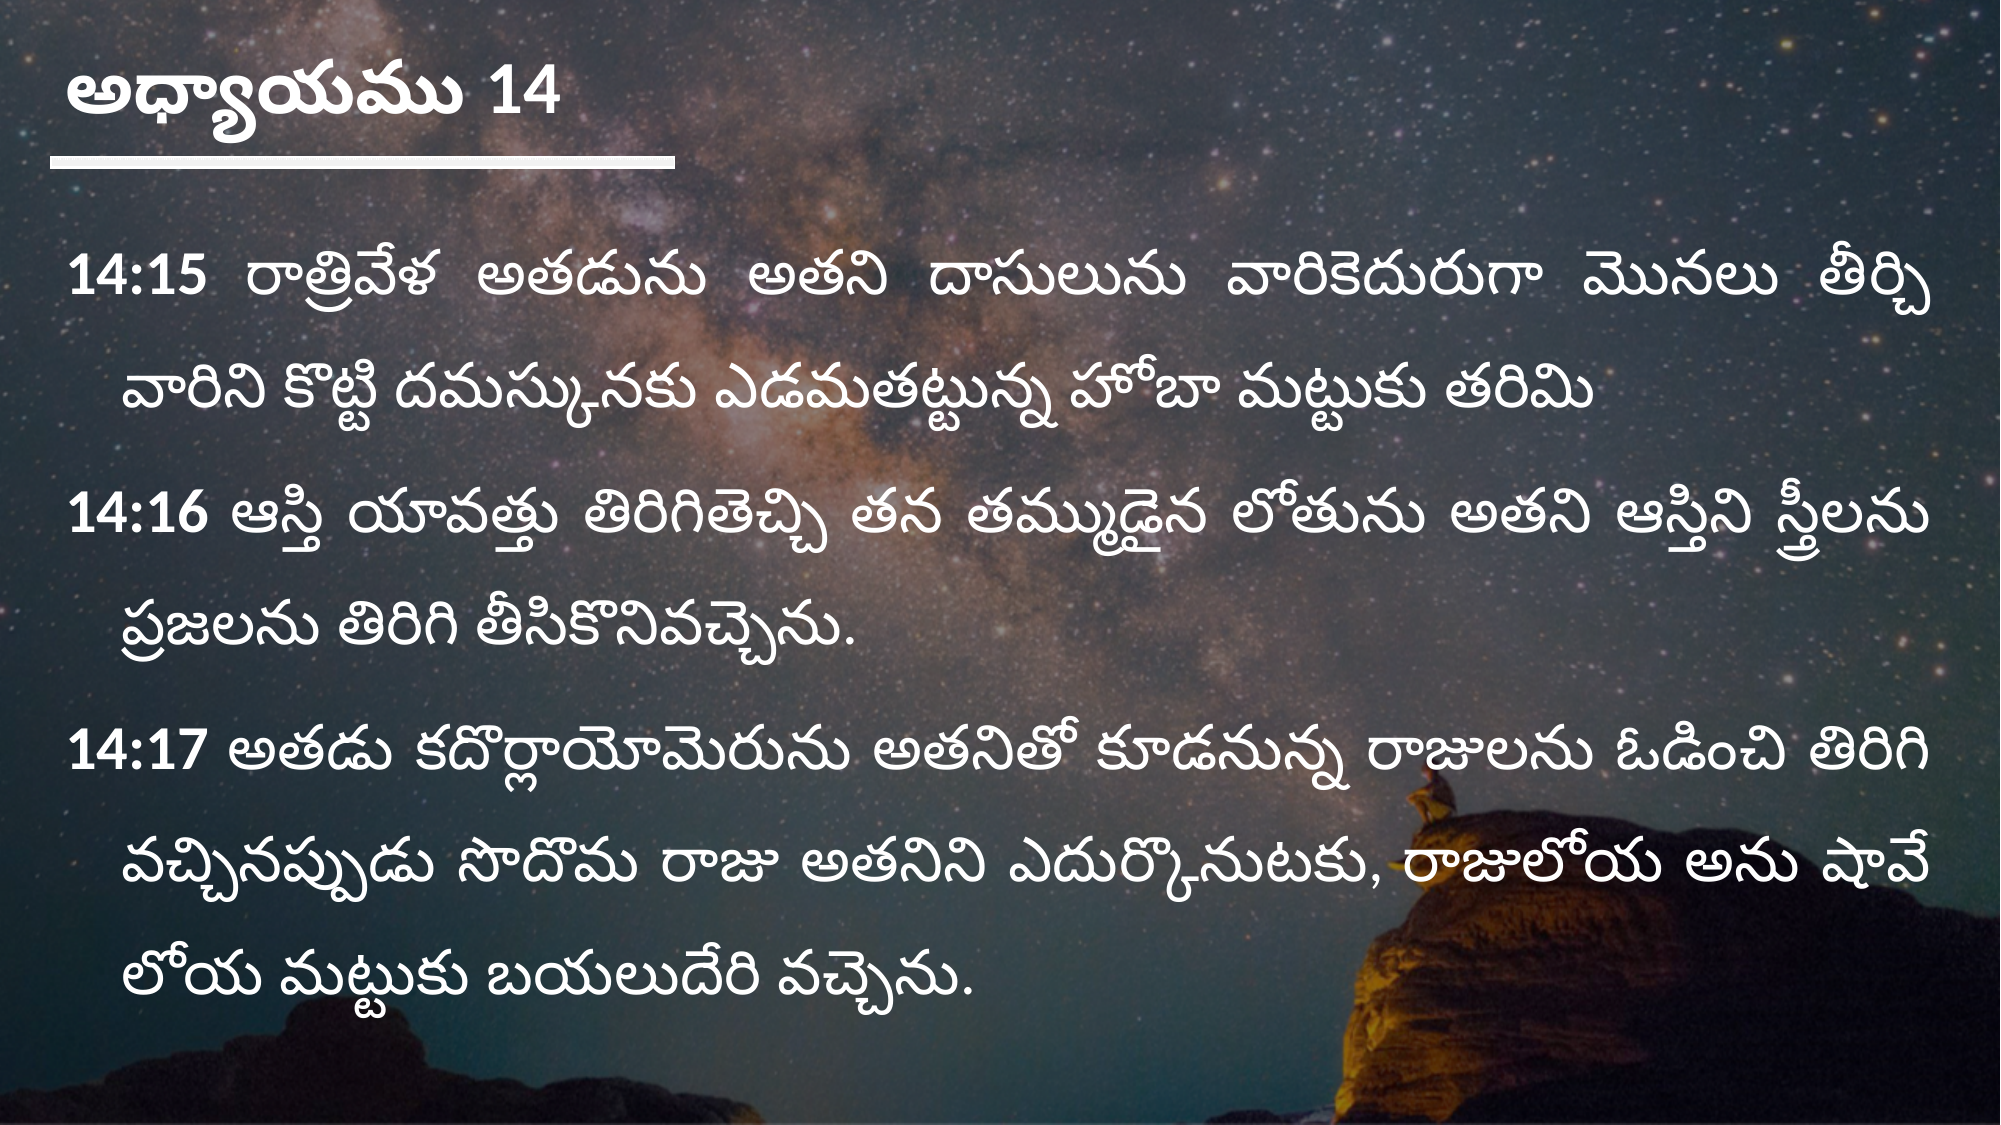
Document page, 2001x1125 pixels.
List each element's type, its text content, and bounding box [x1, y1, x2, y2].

title అధ్యాయము 14 [50, 0, 1925, 167]
list 14:15 రాత్రివేళ అతడును అతని దాసులును వారికెదురుగా మొనలు తీర్చి వారిని కొట్టి దమస్కునకు ఎడమతట్టున్న హోబా మట్టుకు తరిమి 14:16 ఆస్తి యావత్తు తిరిగితెచ్చి తన తమ్ముడైన లోతును అతని ఆస్తిని స్త్రీలను ప్రజలను తిరిగి తీసికొనివచ్చెను. 14:17 అతడు కదొర్లాయోమెరును అతనితో కూడనున్న రాజులను ఓడించి తిరిగి వచ్చినప్పుడు సొదొమ రాజు అతనిని ఎదుర్కొనుటకు, రాజులోయ అను షావే లోయ మట్టుకు బయలుదేరి వచ్చెను. [50, 187, 1946, 1063]
picture [0, 0, 2000, 1125]
